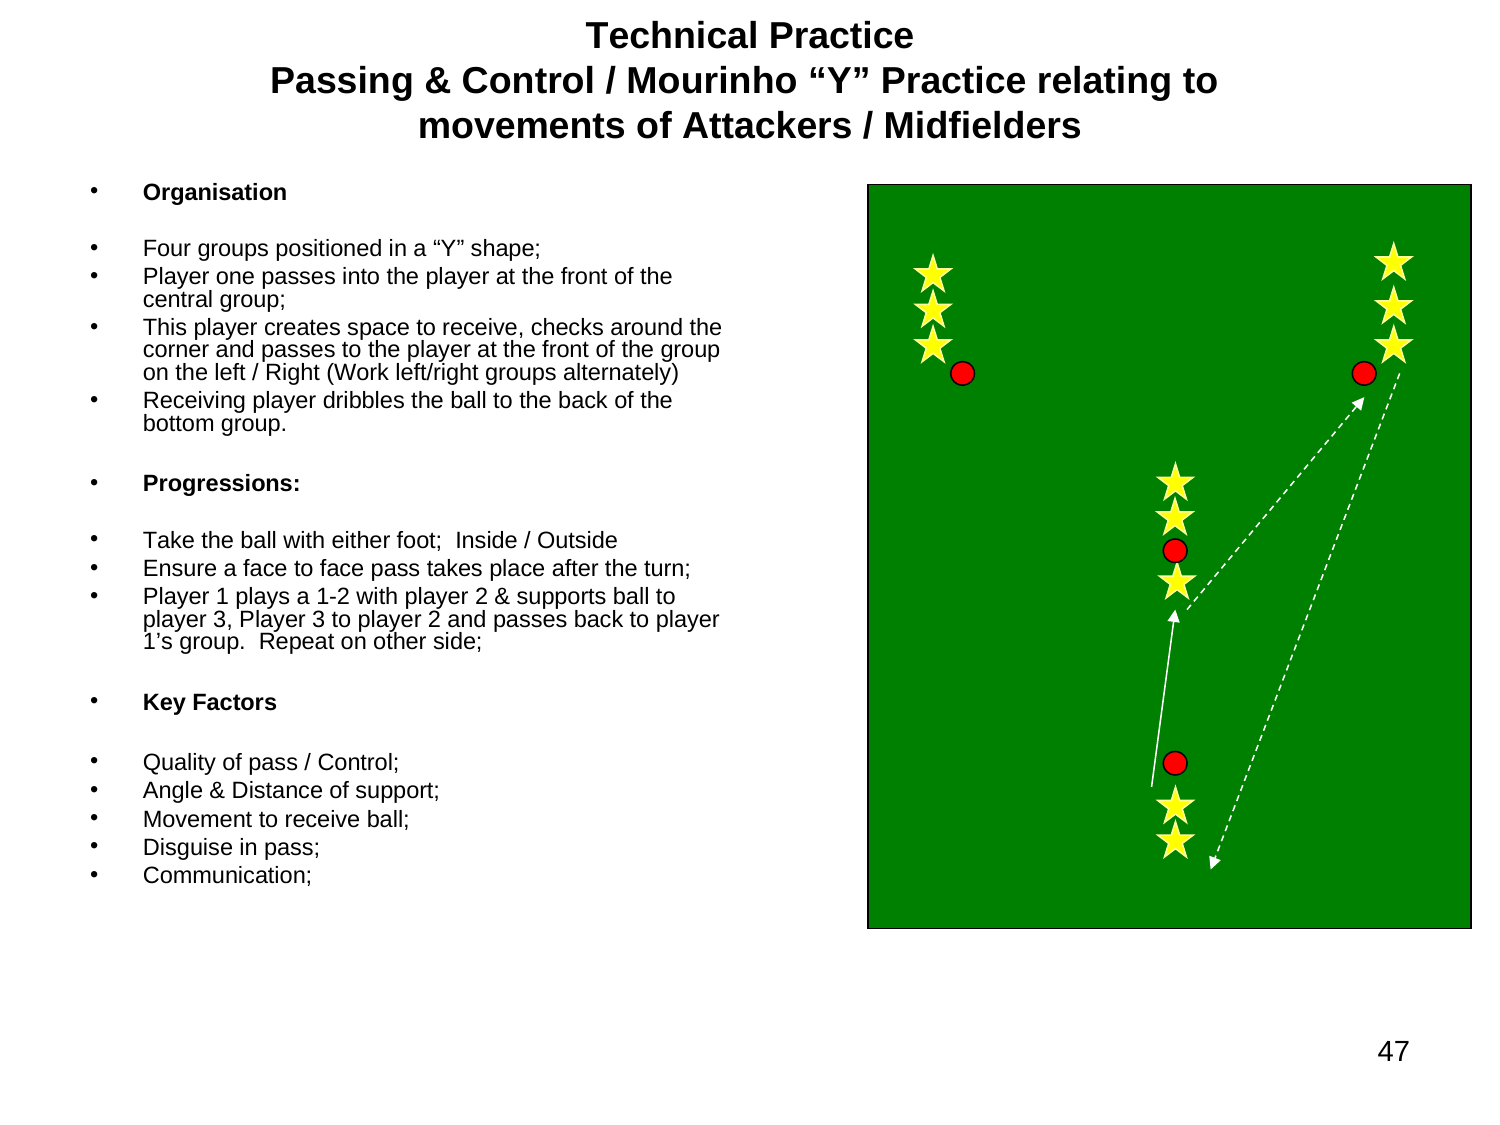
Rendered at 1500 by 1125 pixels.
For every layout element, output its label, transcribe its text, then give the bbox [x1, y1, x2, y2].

text_box [915, 290, 951, 327]
text_box [1157, 463, 1194, 500]
text_box [1351, 397, 1365, 413]
text_box [915, 255, 951, 291]
text_box [868, 184, 1471, 929]
text_box [1163, 751, 1187, 775]
text_box [1159, 563, 1195, 598]
title Technical Practice Passing & Control / Mourinho “Y” Practice relating to movements of Attackers / Midfielders [75, 0, 1425, 173]
text_box [1375, 243, 1412, 279]
text_box [950, 361, 975, 386]
text_box [915, 326, 951, 362]
text_box [1151, 609, 1180, 787]
text_box [1352, 361, 1377, 386]
text_box <number> [1074, 1024, 1425, 1103]
text_box [1157, 821, 1194, 857]
list Organisation Four groups positioned in a “Y” shape; Player one passes into the player at the front of the central group; This player creates space to receive, checks around the corner and passes to the player at the front of the group on the left / Right (Work left/right groups alternately) Receiving player dribbles the ball to the back of the bottom group. Progressions: Take the ball with either foot; Inside / Outside Ensure a face to face pass takes place after the turn; Player 1 plays a 1-2 with player 2 & supports ball to player 3, Player 3 to player 2 and passes back to player 1’s group. Repeat on other side; Key Factors Quality of pass / Control; Angle & Distance of support; Movement to receive ball; Disguise in pass; Communication; [75, 174, 738, 917]
text_box [1157, 498, 1193, 534]
text_box [1375, 326, 1412, 362]
text_box [1209, 852, 1221, 870]
text_box [1163, 539, 1187, 563]
text_box [1157, 786, 1194, 823]
text_box [1375, 287, 1412, 323]
